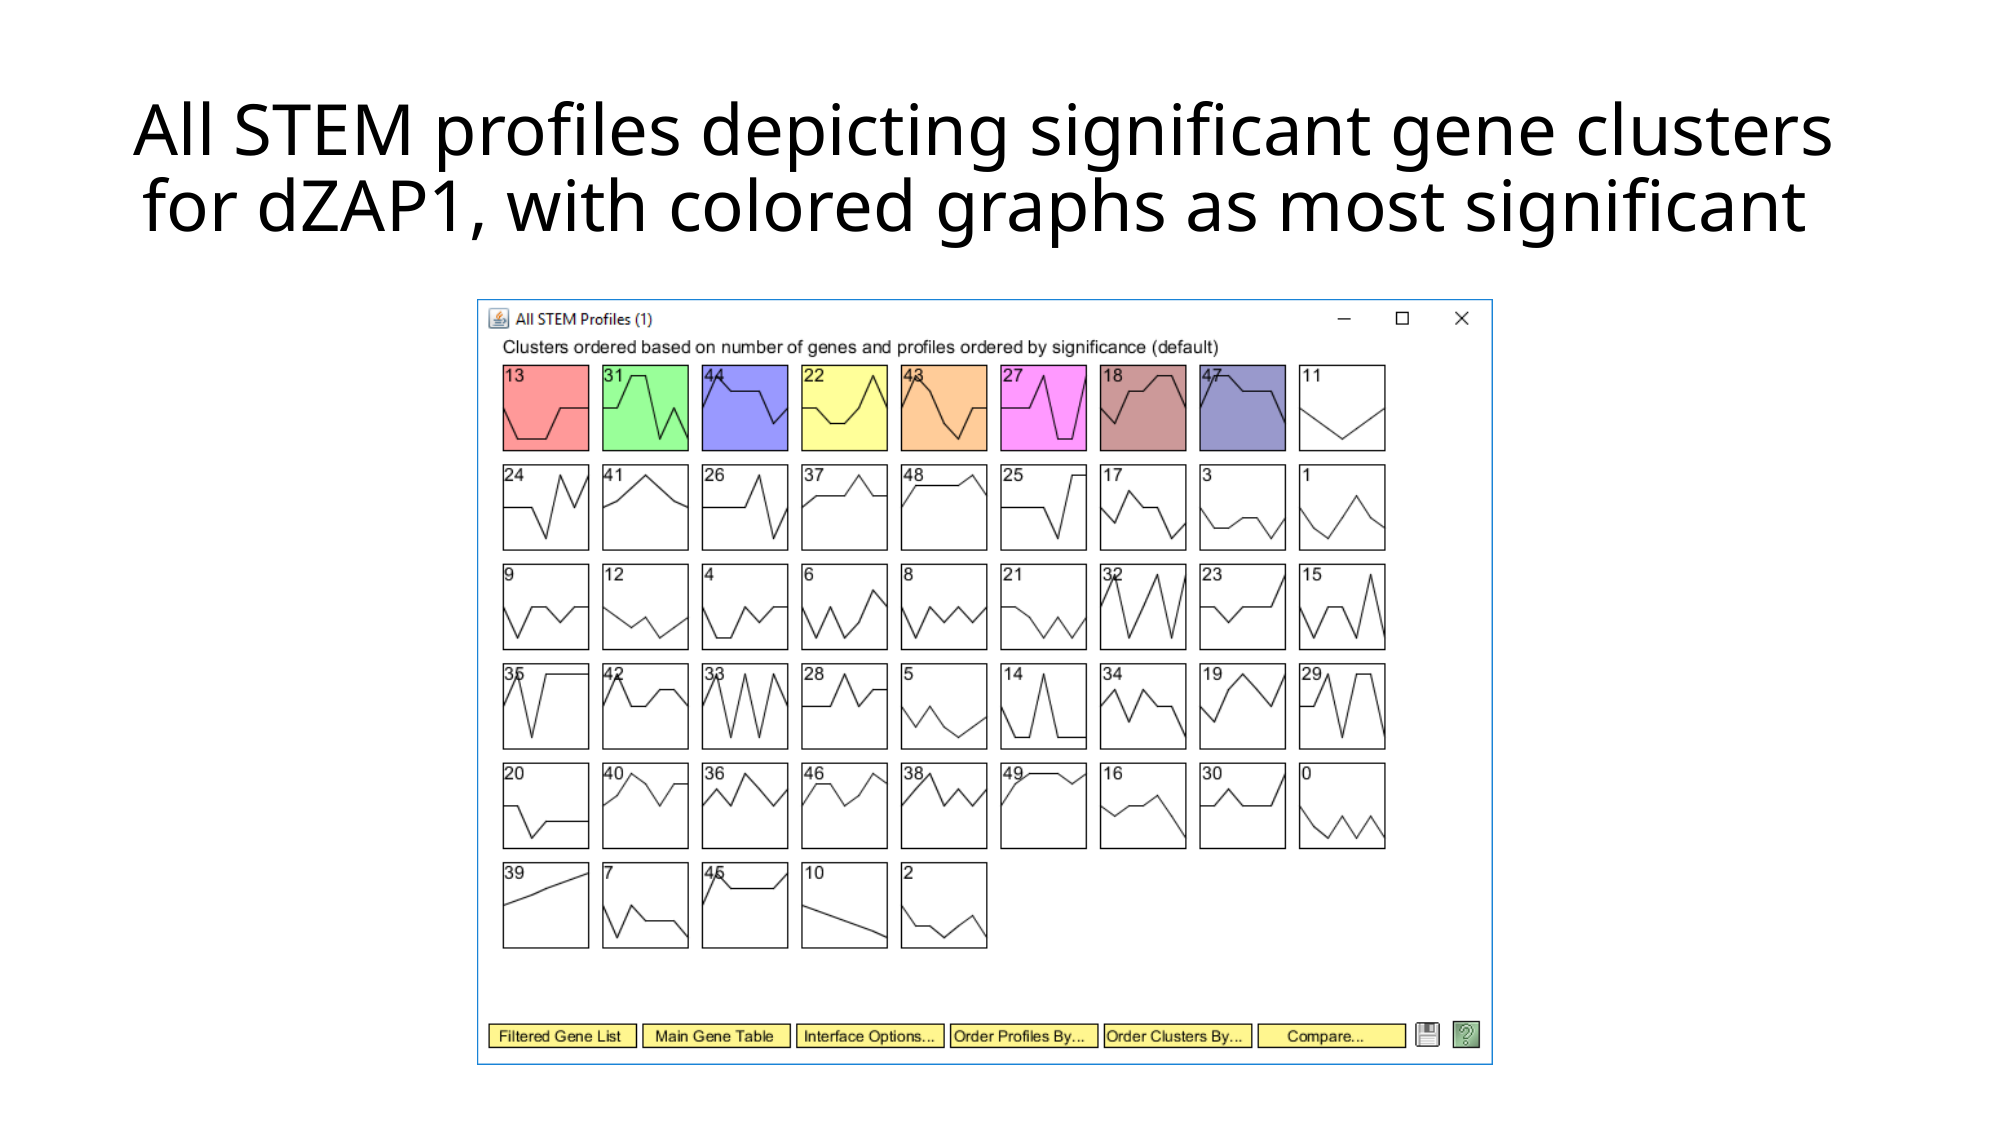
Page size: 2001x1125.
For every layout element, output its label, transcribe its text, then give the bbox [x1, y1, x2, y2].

picture [477, 299, 1493, 1065]
title All STEM profiles depicting significant gene clusters for dZAP1, with colored graphs as most significant [76, 62, 1894, 280]
